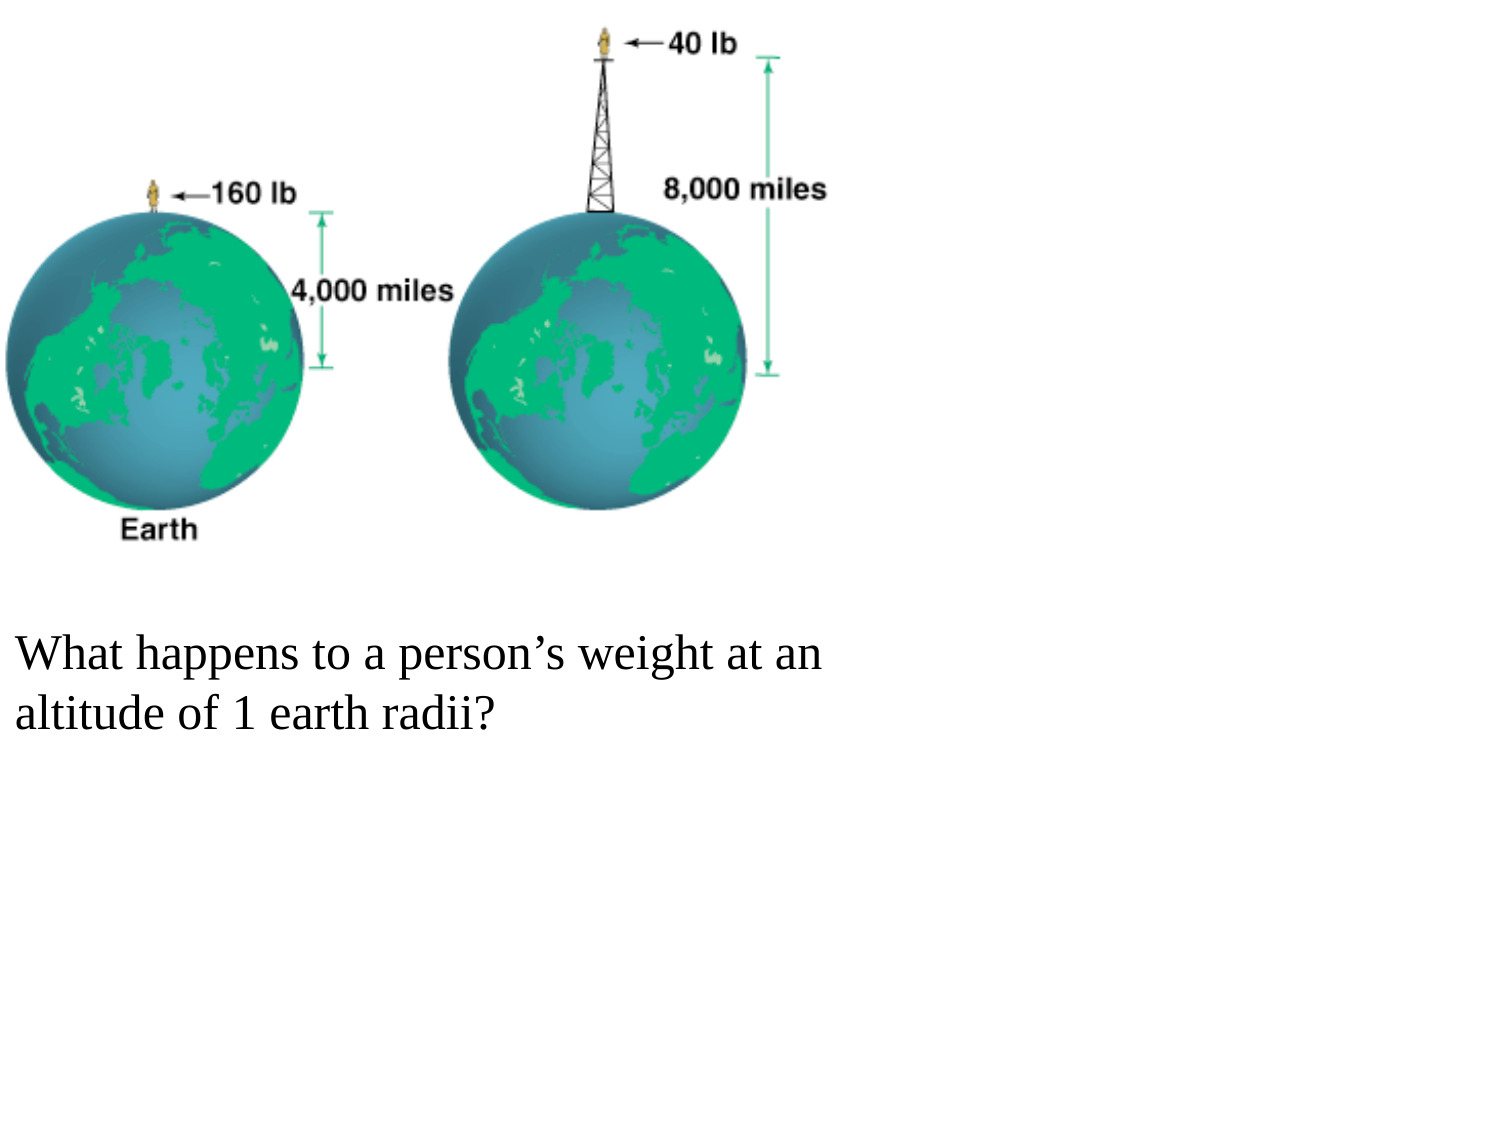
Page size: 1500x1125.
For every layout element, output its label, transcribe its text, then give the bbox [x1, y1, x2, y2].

picture [0, 0, 838, 687]
text_box What happens to a person’s weight at an altitude of 1 earth radii? [0, 694, 838, 748]
